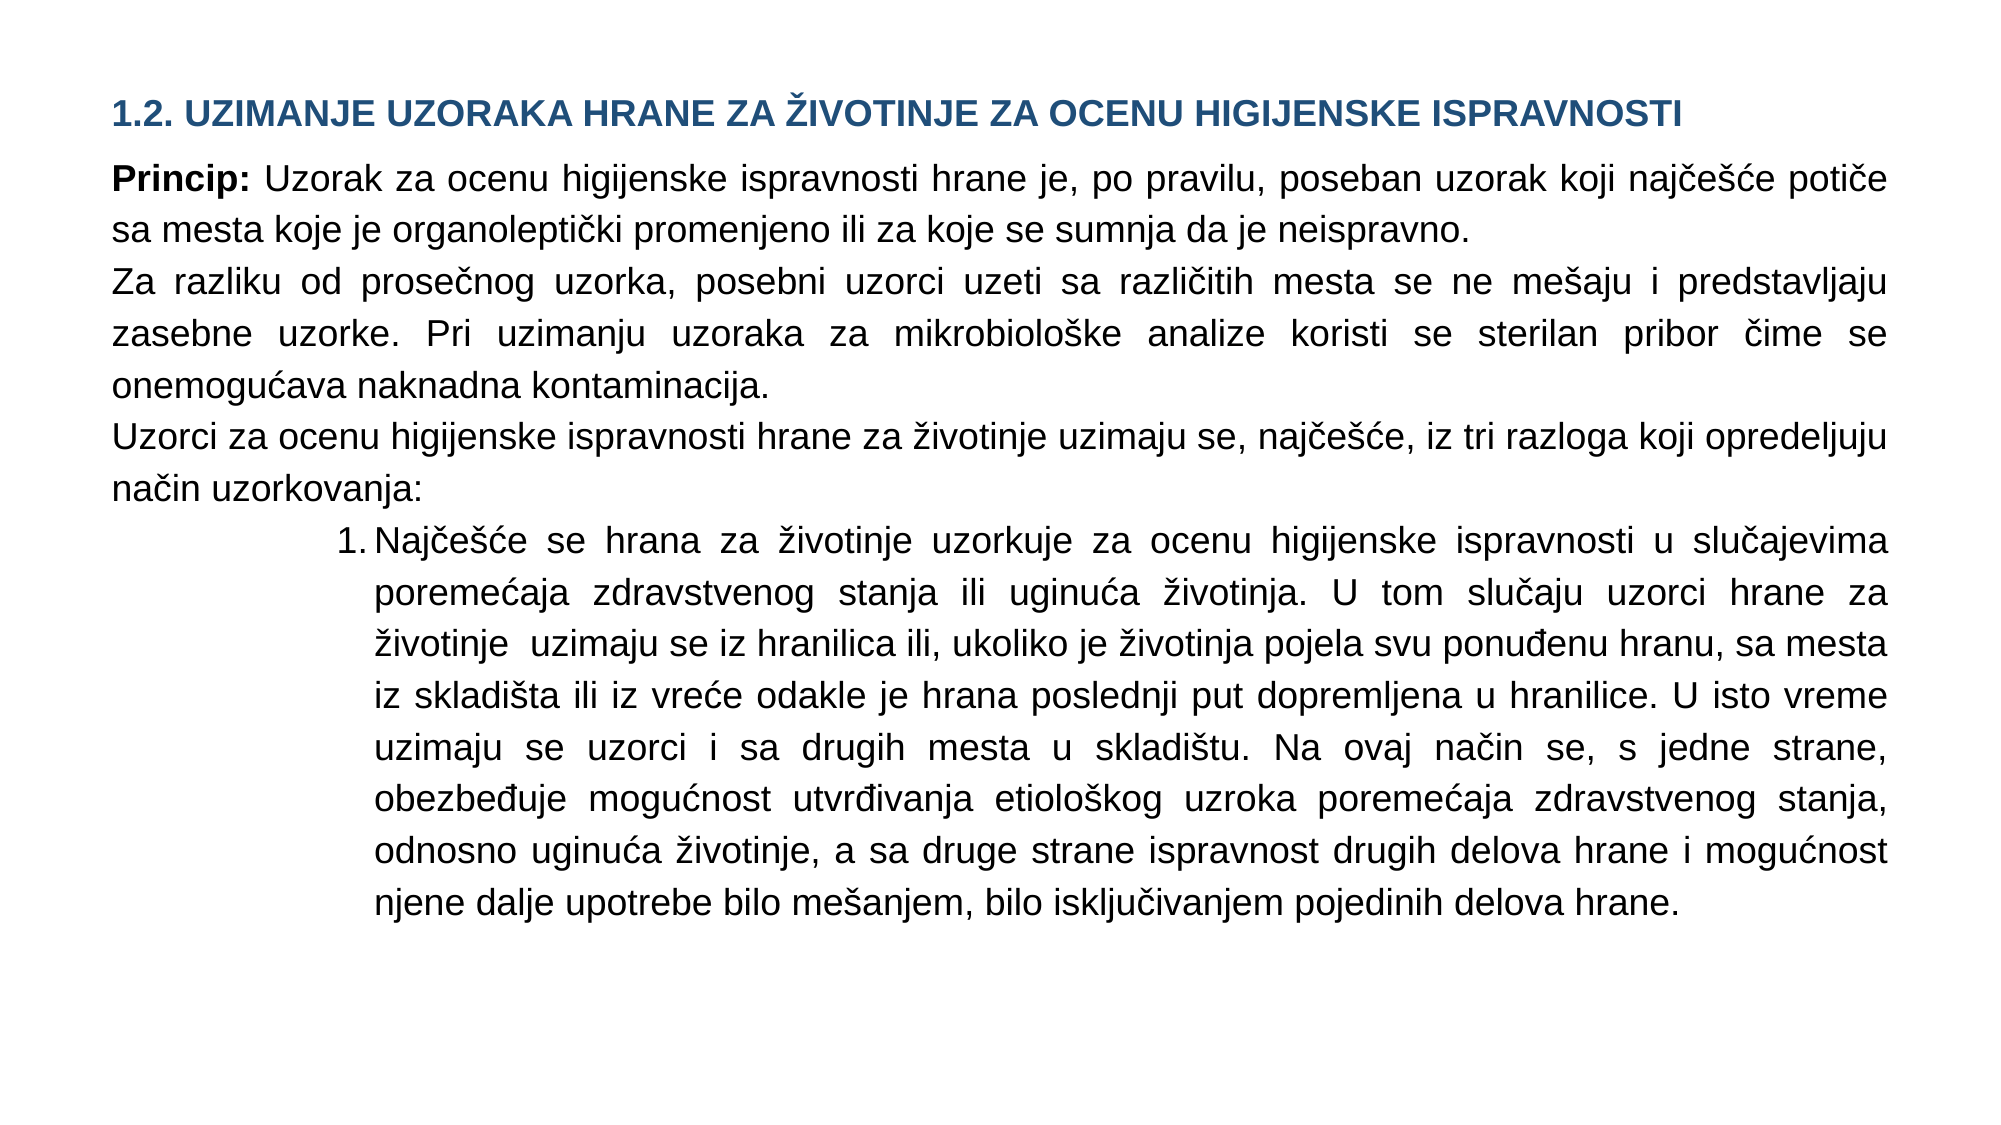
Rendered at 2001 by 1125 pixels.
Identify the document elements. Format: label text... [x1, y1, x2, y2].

text_box 1.2. UZIMANJE UZORAKA HRANE ZA ŽIVOTINJE ZA OCENU HIGIJENSKE ISPRAVNOSTI Princip: Uzorak za ocenu higijenske ispravnosti hrane je, po pravilu, poseban uzorak koji najčešće potiče sa mesta koje je organoleptički promenjeno ili za koje se sumnja da je neispravno. Za razliku od prosečnog uzorka, posebni uzorci uzeti sa različitih mesta se ne mešaju i predstavljaju zasebne uzorke. Pri uzimanju uzoraka za mikrobiološke analize koristi se sterilan pribor čime se onemogućava naknadna kontaminacija. Uzorci za ocenu higijenske ispravnosti hrane za životinje uzimaju se, najčešće, iz tri razloga koji opredeljuju način uzorkovanja: Najčešće se hrana za životinje uzorkuje za ocenu higijenske ispravnosti u slučajevima poremećaja zdravstvenog stanja ili uginuća životinja. U tom slučaju uzorci hrane za životinje uzimaju se iz hranilica ili, ukoliko je životinja pojela svu ponuđenu hranu, sa mesta iz skladišta ili iz vreće odakle je hrana poslednji put dopremljena u hranilice. U isto vreme uzimaju se uzorci i sa drugih mesta u skladištu. Na ovaj način se, s jedne strane, obezbeđuje mogućnost utvrđivanja etiološkog uzroka poremećaja zdravstvenog stanja, odnosno uginuća životinje, a sa druge strane ispravnost drugih delova hrane i mogućnost njene dalje upotrebe bilo mešanjem, bilo isključivanjem pojedinih delova hrane. [96, 75, 1903, 931]
